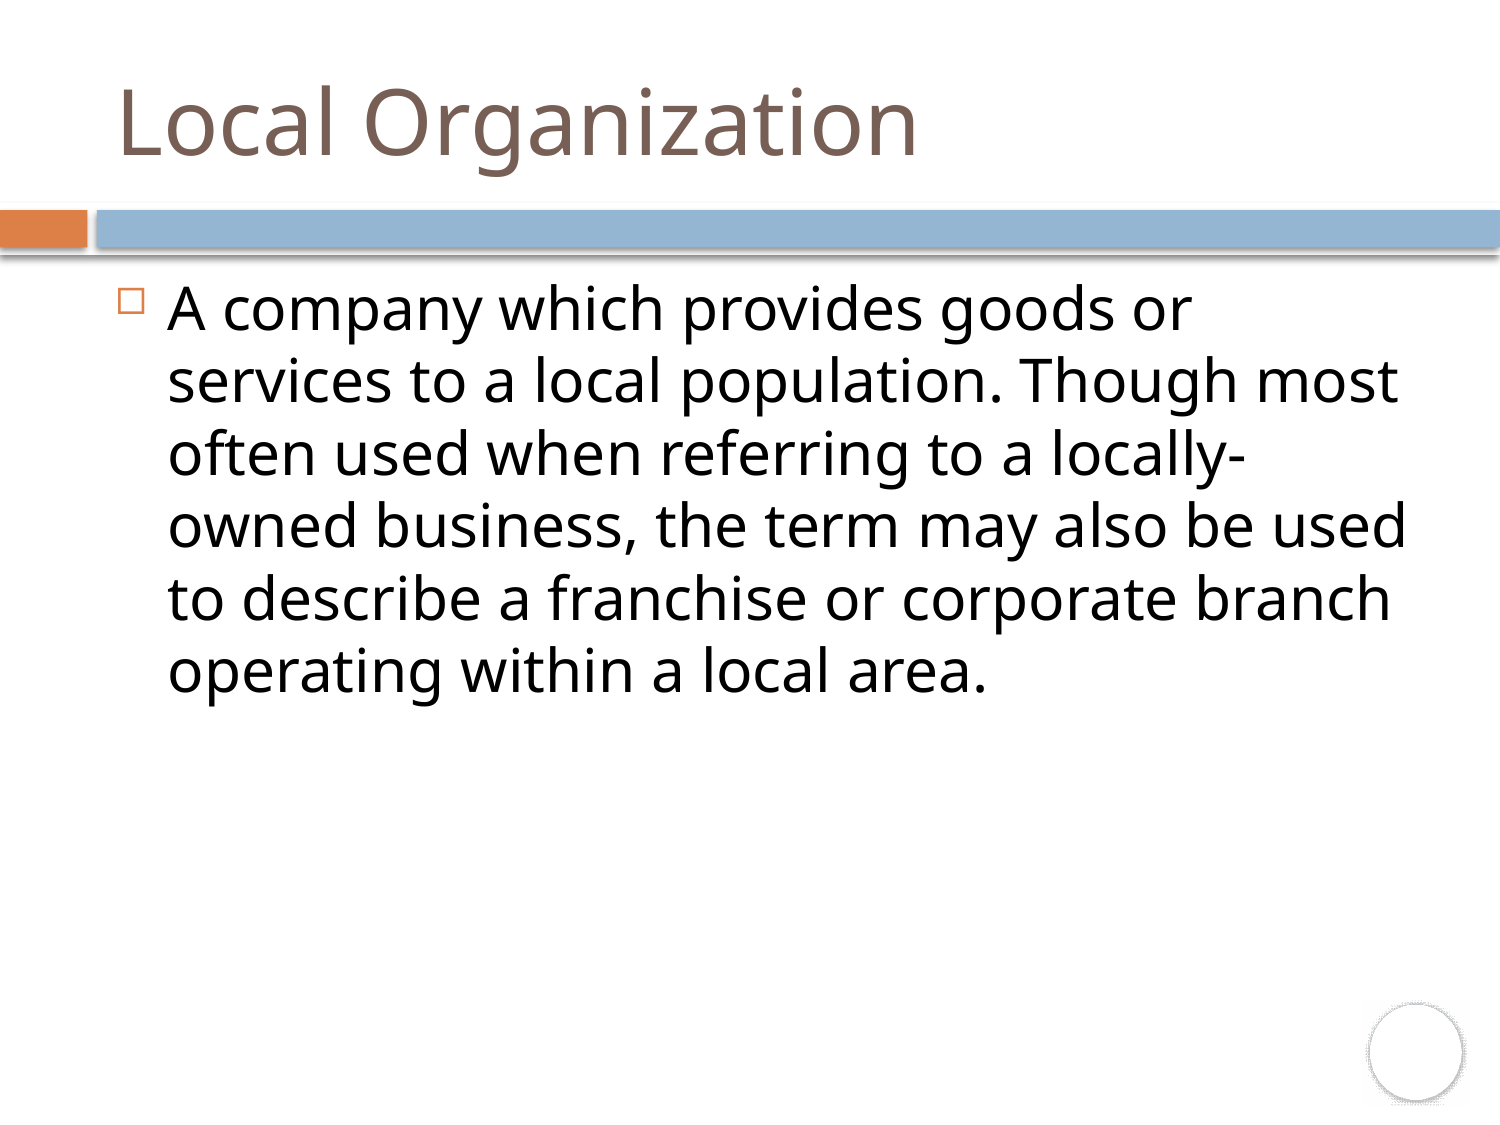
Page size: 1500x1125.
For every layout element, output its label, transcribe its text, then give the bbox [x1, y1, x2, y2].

list A company which provides goods or services to a local population. Though most often used when referring to a locally-owned business, the term may also be used to describe a franchise or corporate branch operating within a local area. [100, 262, 1438, 1000]
title Local Organization [100, 37, 1438, 200]
picture [1362, 999, 1470, 1106]
